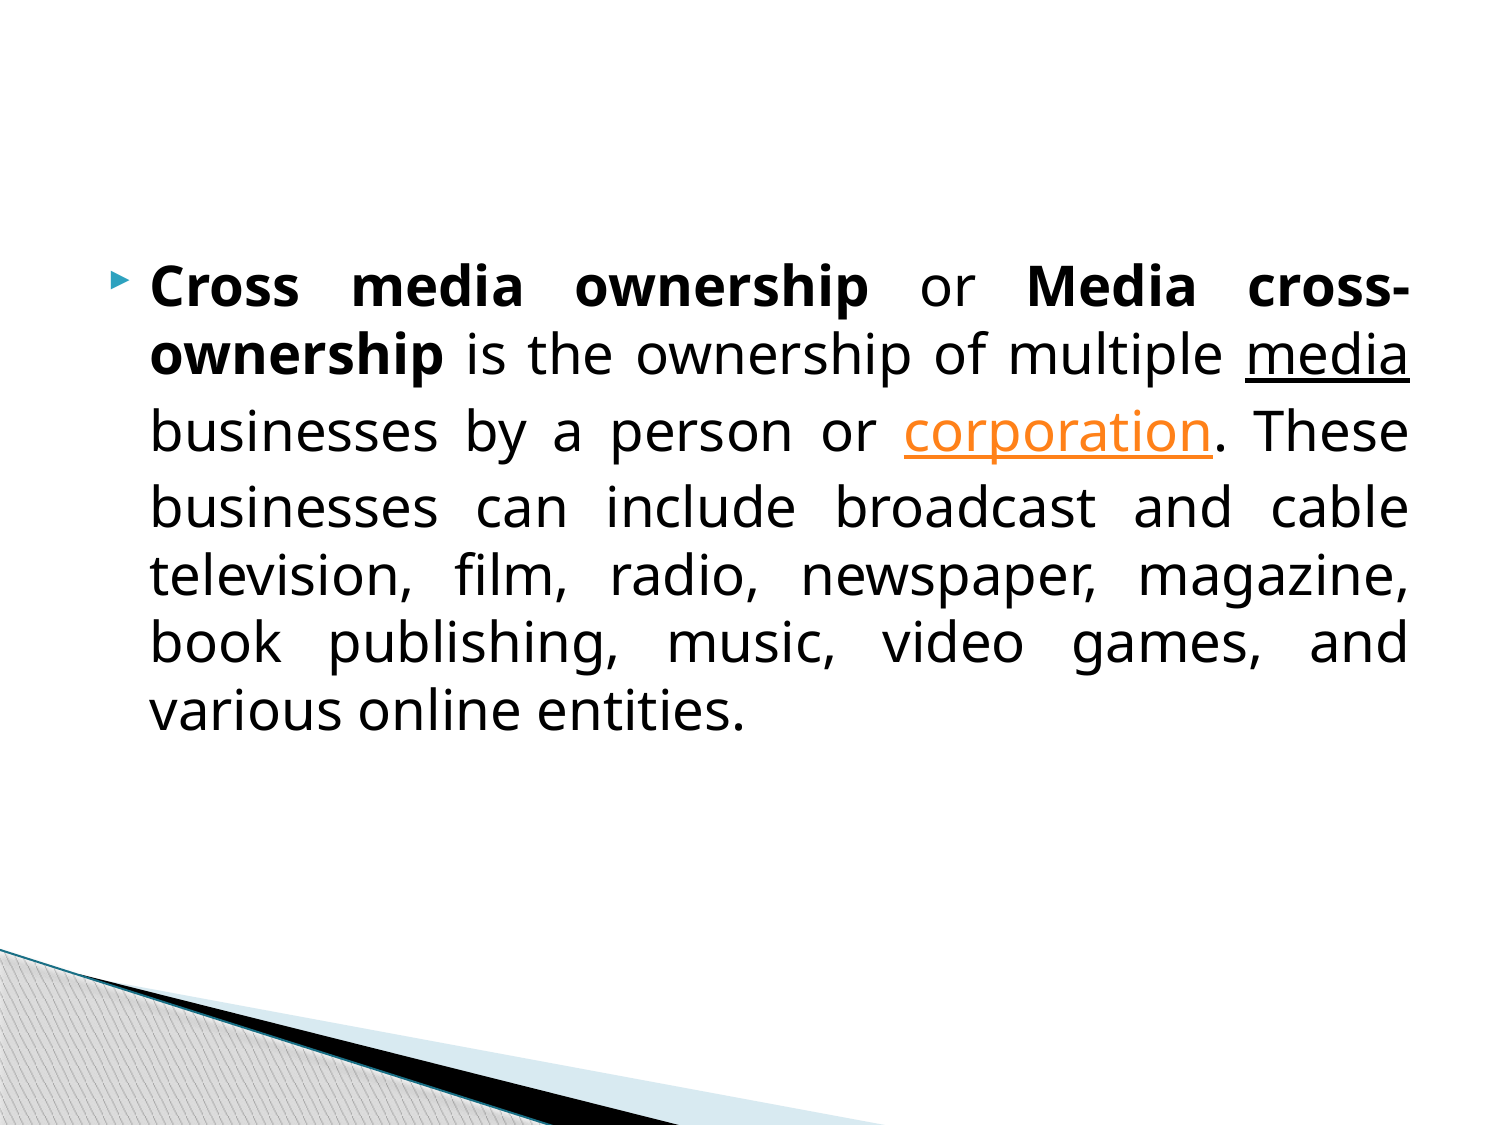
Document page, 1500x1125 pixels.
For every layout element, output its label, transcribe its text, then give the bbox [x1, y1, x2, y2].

list Cross media ownership or Media cross-ownership is the ownership of multiple media businesses by a person or corporation. These businesses can include broadcast and cable television, film, radio, newspaper, magazine, book publishing, music, video games, and various online entities. [75, 243, 1425, 986]
